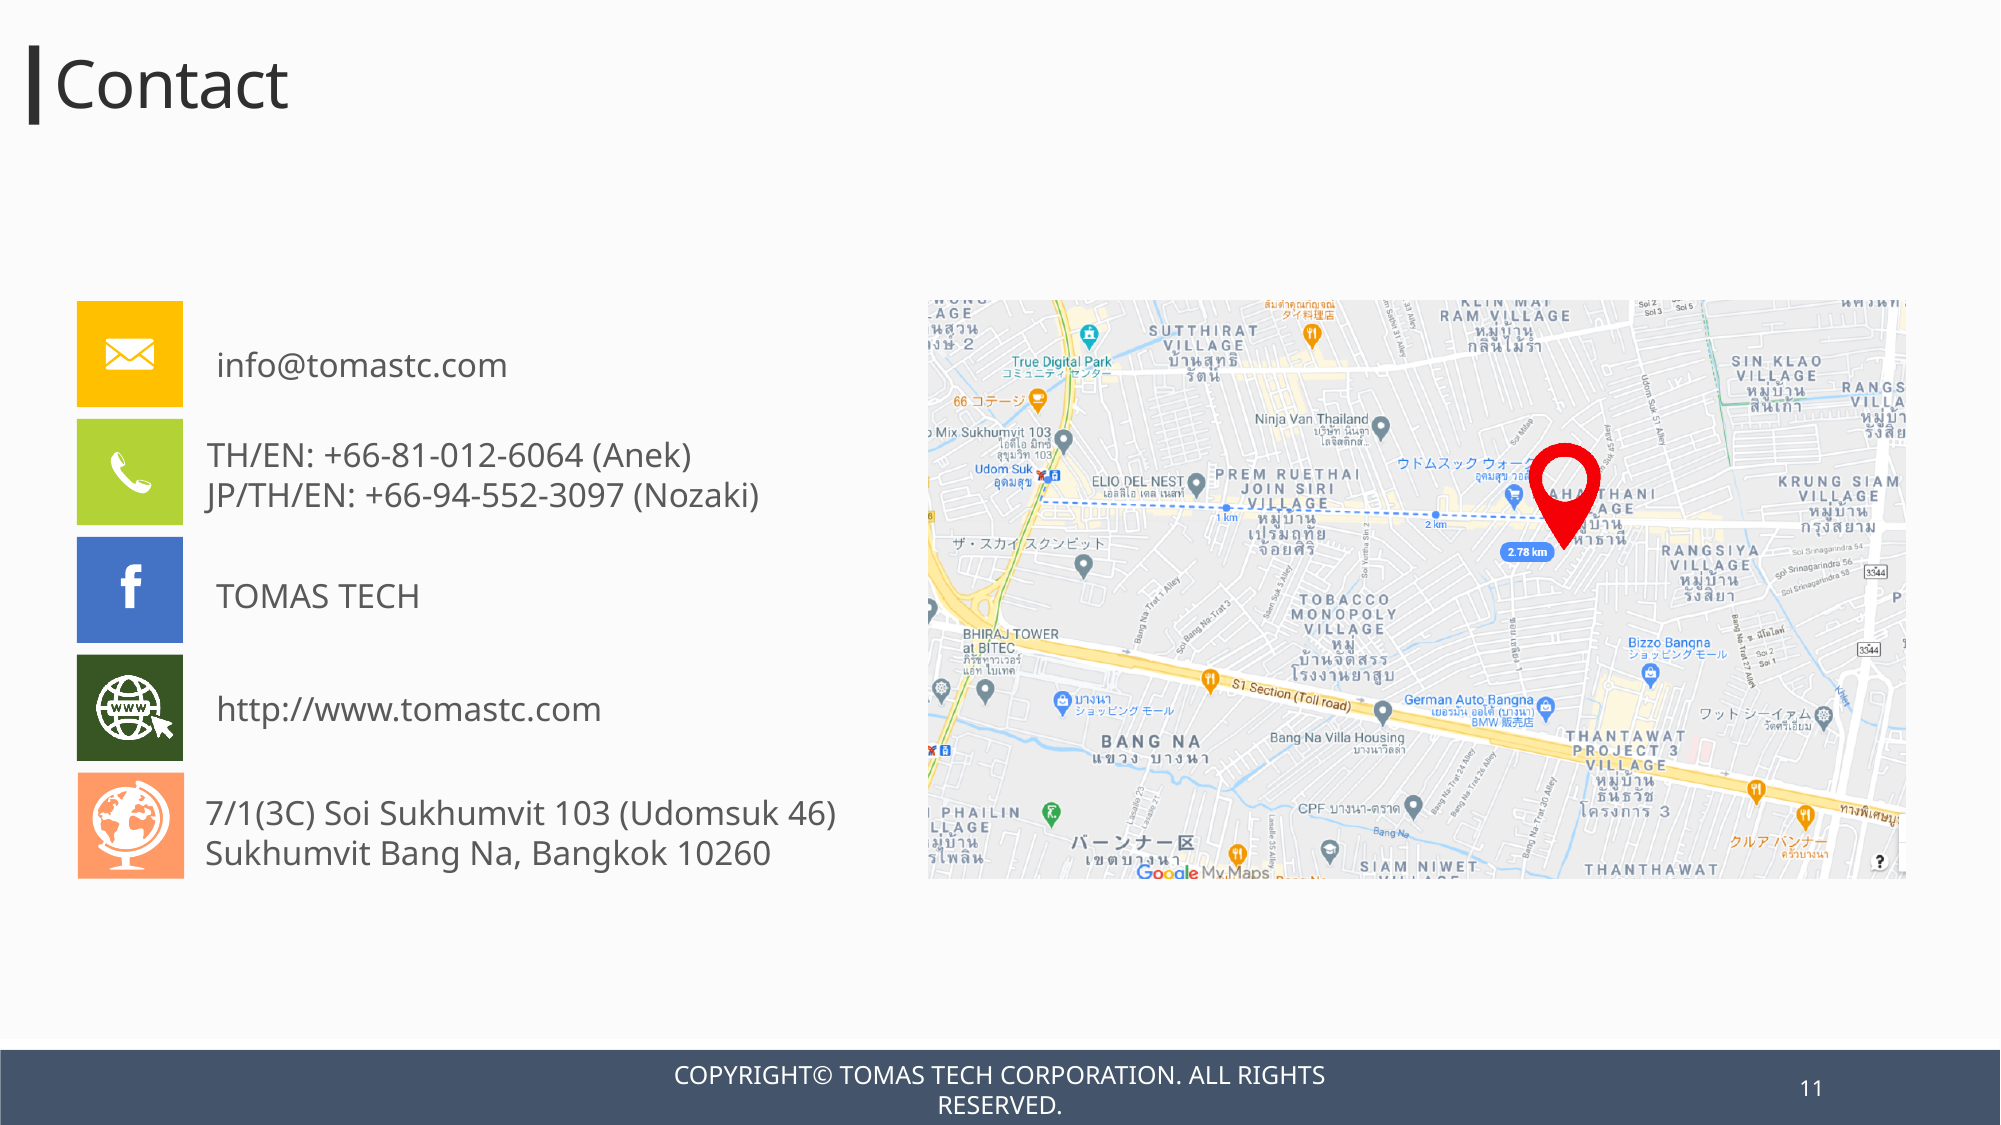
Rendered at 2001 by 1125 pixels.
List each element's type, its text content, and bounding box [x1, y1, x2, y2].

text_box http://www.tomastc.com [216, 687, 716, 728]
text_box [76, 418, 183, 526]
picture [927, 300, 1906, 880]
text_box TOMAS TECH [216, 575, 730, 616]
text_box [77, 772, 185, 879]
slide_number 11 [1624, 1059, 1840, 1120]
text_box [76, 301, 183, 408]
text_box info@tomastc.com [216, 344, 634, 385]
text_box [76, 536, 183, 643]
text_box ┃Contact [0, 20, 1889, 130]
text_box [110, 452, 152, 494]
text_box [76, 654, 183, 761]
text_box TH/EN: +66-81-012-6064 (Anek) JP/TH/EN: +66-94-552-3097 (Nozaki) [206, 434, 879, 515]
footer Copyright© TOMAS TECH CORPORATION. All rights reserved. [604, 1059, 1396, 1120]
text_box [92, 780, 170, 870]
text_box [120, 564, 142, 609]
text_box [105, 338, 154, 370]
text_box 7/1(3C) Soi Sukhumvit 103 (Udomsuk 46) Sukhumvit Bang Na, Bangkok 10260 [205, 792, 888, 873]
picture [96, 675, 175, 744]
